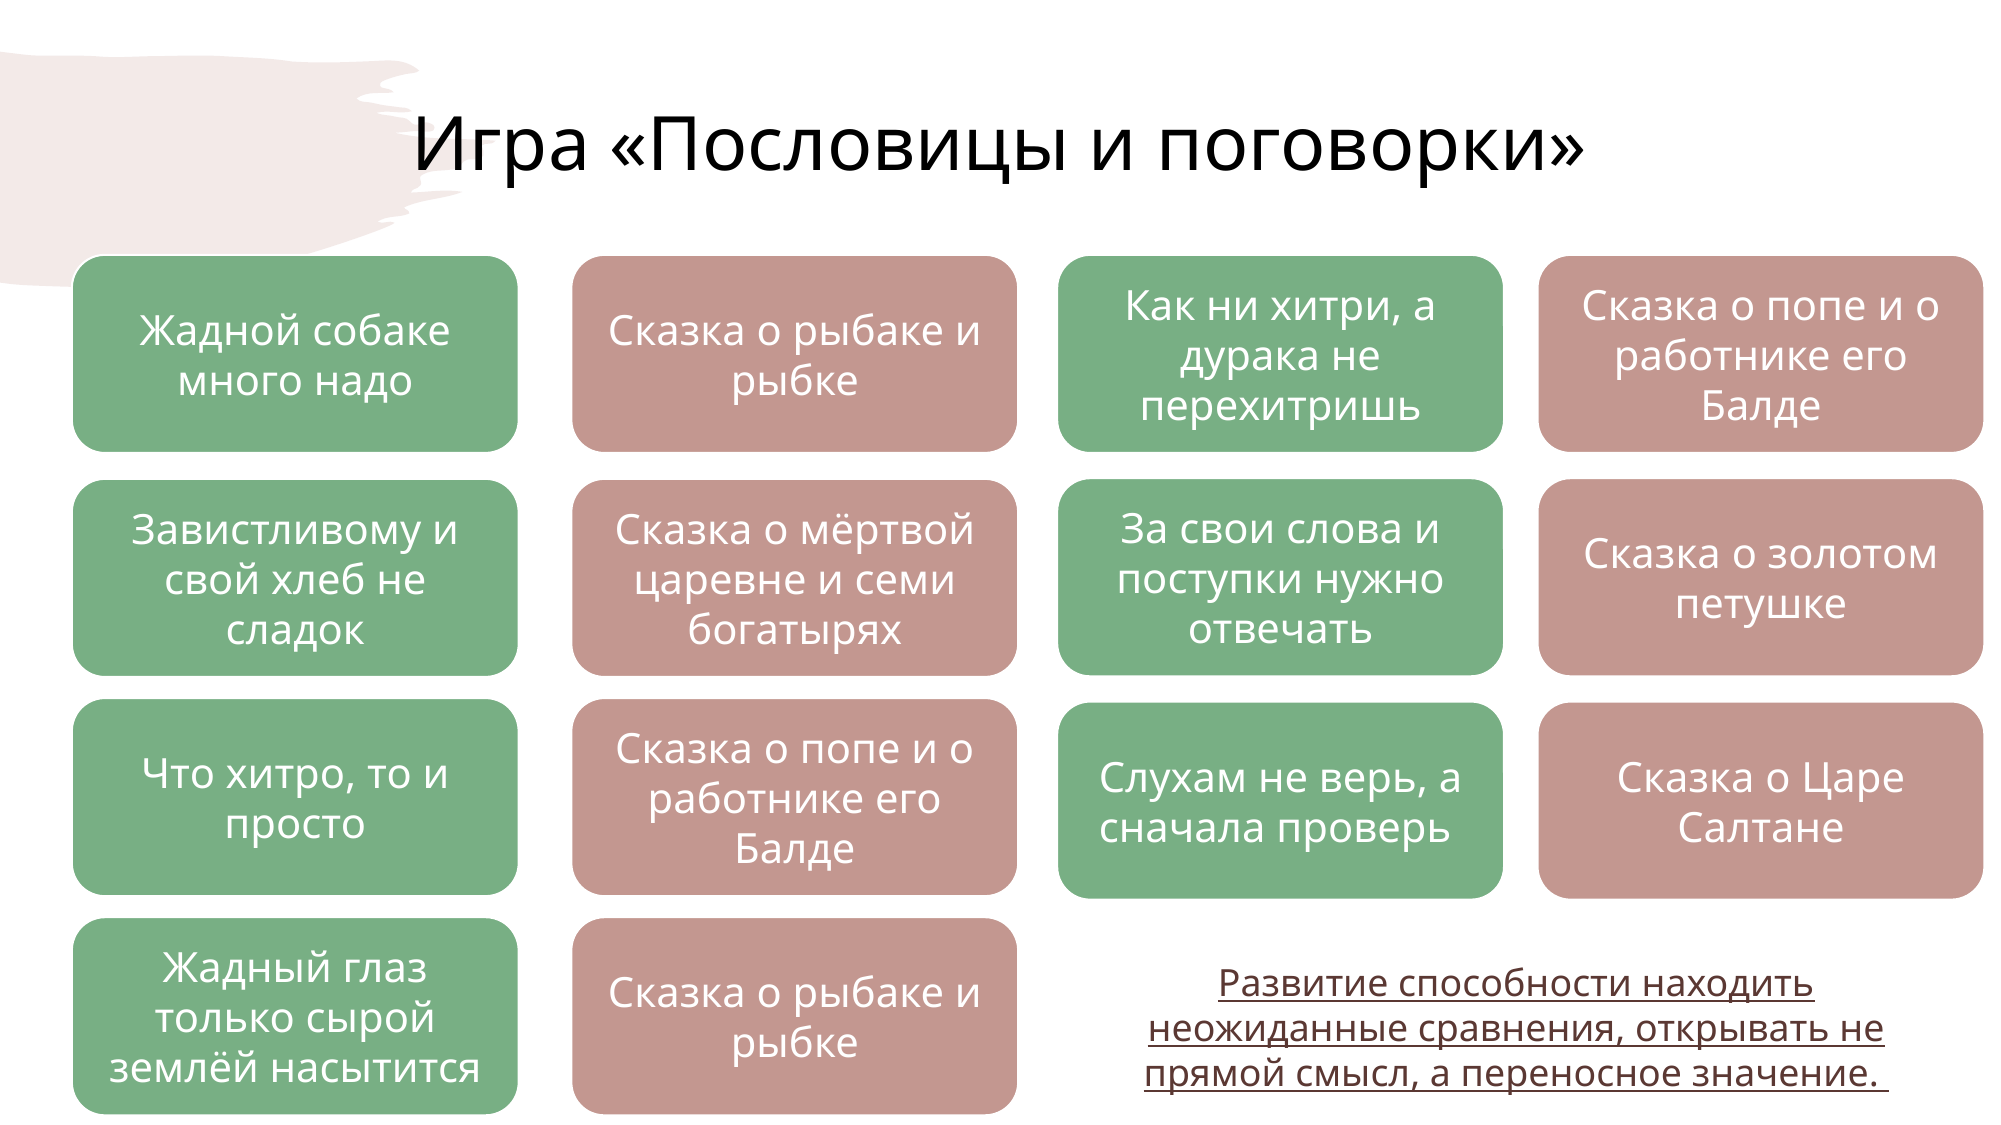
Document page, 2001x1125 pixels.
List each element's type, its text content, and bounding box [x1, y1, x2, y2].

text_box Сказка о мёртвой царевне и семи богатырях [570, 477, 1020, 679]
text_box Жадной собаке много надо [70, 253, 520, 455]
text_box Развитие способности находить неожиданные сравнения, открывать не прямой смысл, а переносное значение. [1071, 951, 1962, 1102]
text_box Сказка о рыбаке и рыбке [570, 253, 1020, 455]
text_box За свои слова и поступки нужно отвечать [1056, 477, 1506, 678]
text_box Сказка о золотом петушке [1536, 477, 1986, 678]
text_box Что хитро, то и просто [70, 696, 520, 898]
text_box Слухам не верь, а сначала проверь [1056, 700, 1506, 901]
text_box Жадный глаз только сырой землёй насытится [70, 916, 520, 1117]
text_box Сказка о Царе Салтане [1536, 700, 1986, 901]
text_box Сказка о попе и о работнике его Балде [570, 696, 1020, 898]
text_box Сказка о попе и о работнике его Балде [1536, 253, 1986, 455]
title Игра «Пословицы и поговорки» [125, 21, 1875, 272]
text_box Как ни хитри, а дурака не перехитришь [1056, 253, 1506, 455]
text_box Сказка о рыбаке и рыбке [570, 916, 1020, 1117]
text_box Завистливому и свой хлеб не сладок [70, 477, 520, 679]
